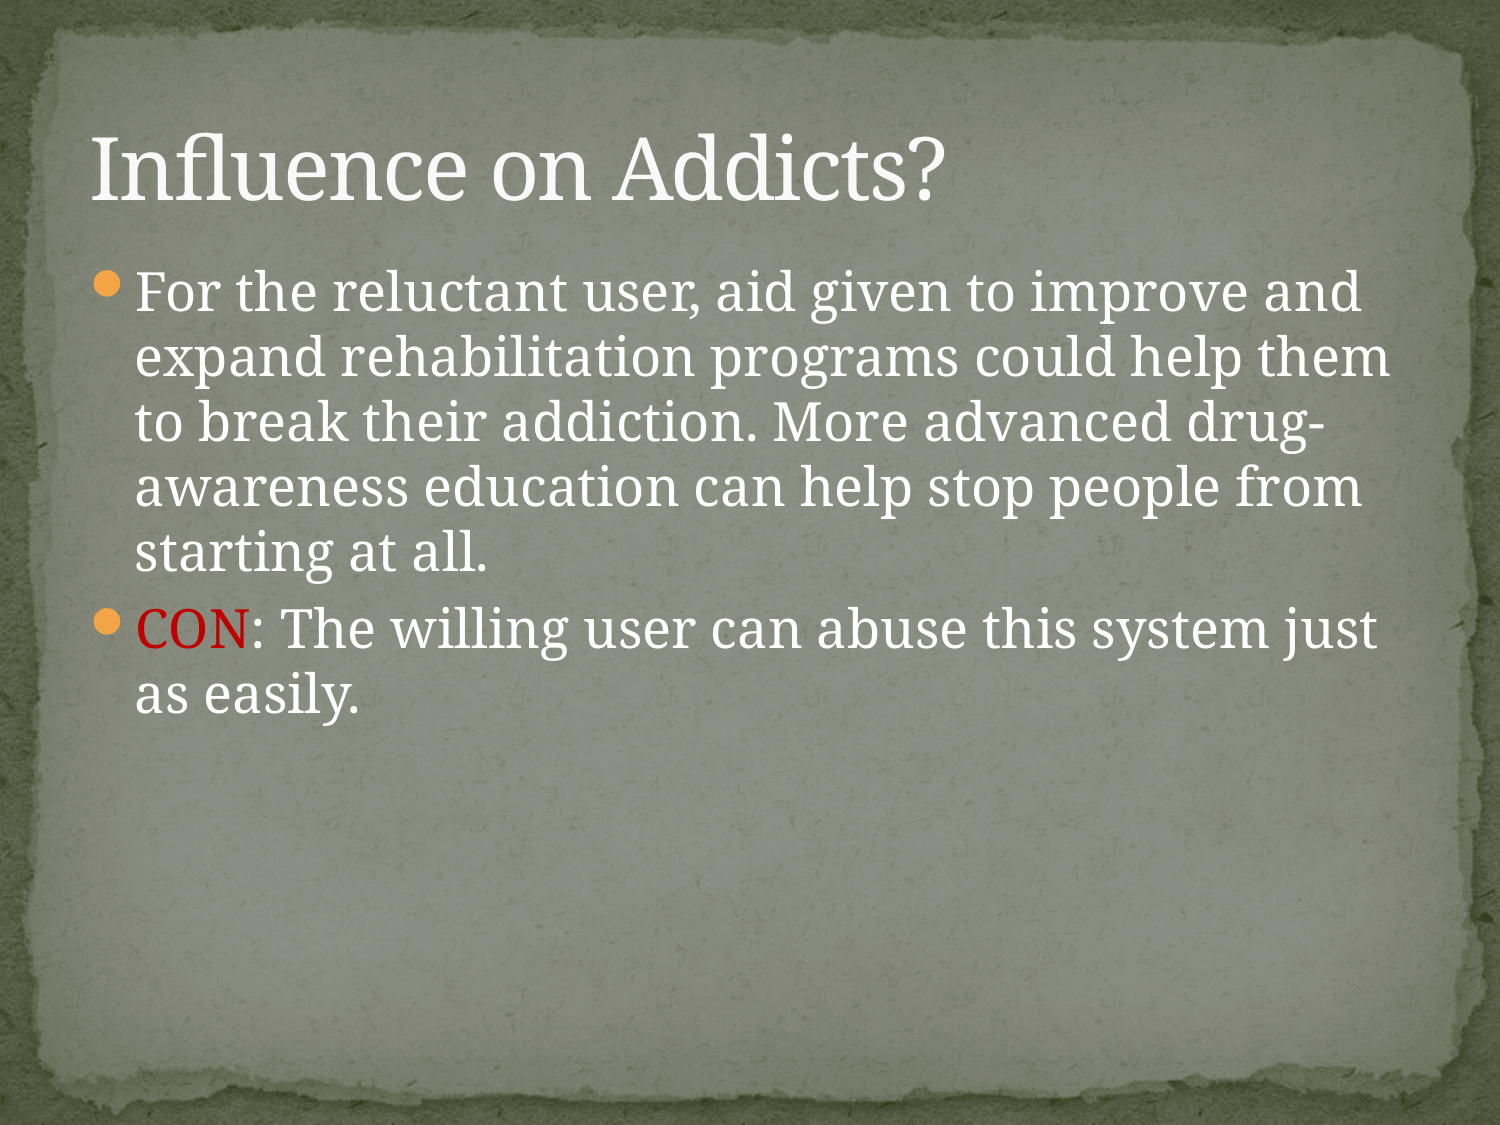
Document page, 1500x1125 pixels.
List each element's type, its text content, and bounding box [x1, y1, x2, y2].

title Influence on Addicts? [74, 24, 1425, 225]
list For the reluctant user, aid given to improve and expand rehabilitation programs could help them to break their addiction. More advanced drug-awareness education can help stop people from starting at all. CON: The willing user can abuse this system just as easily. [75, 249, 1425, 1000]
